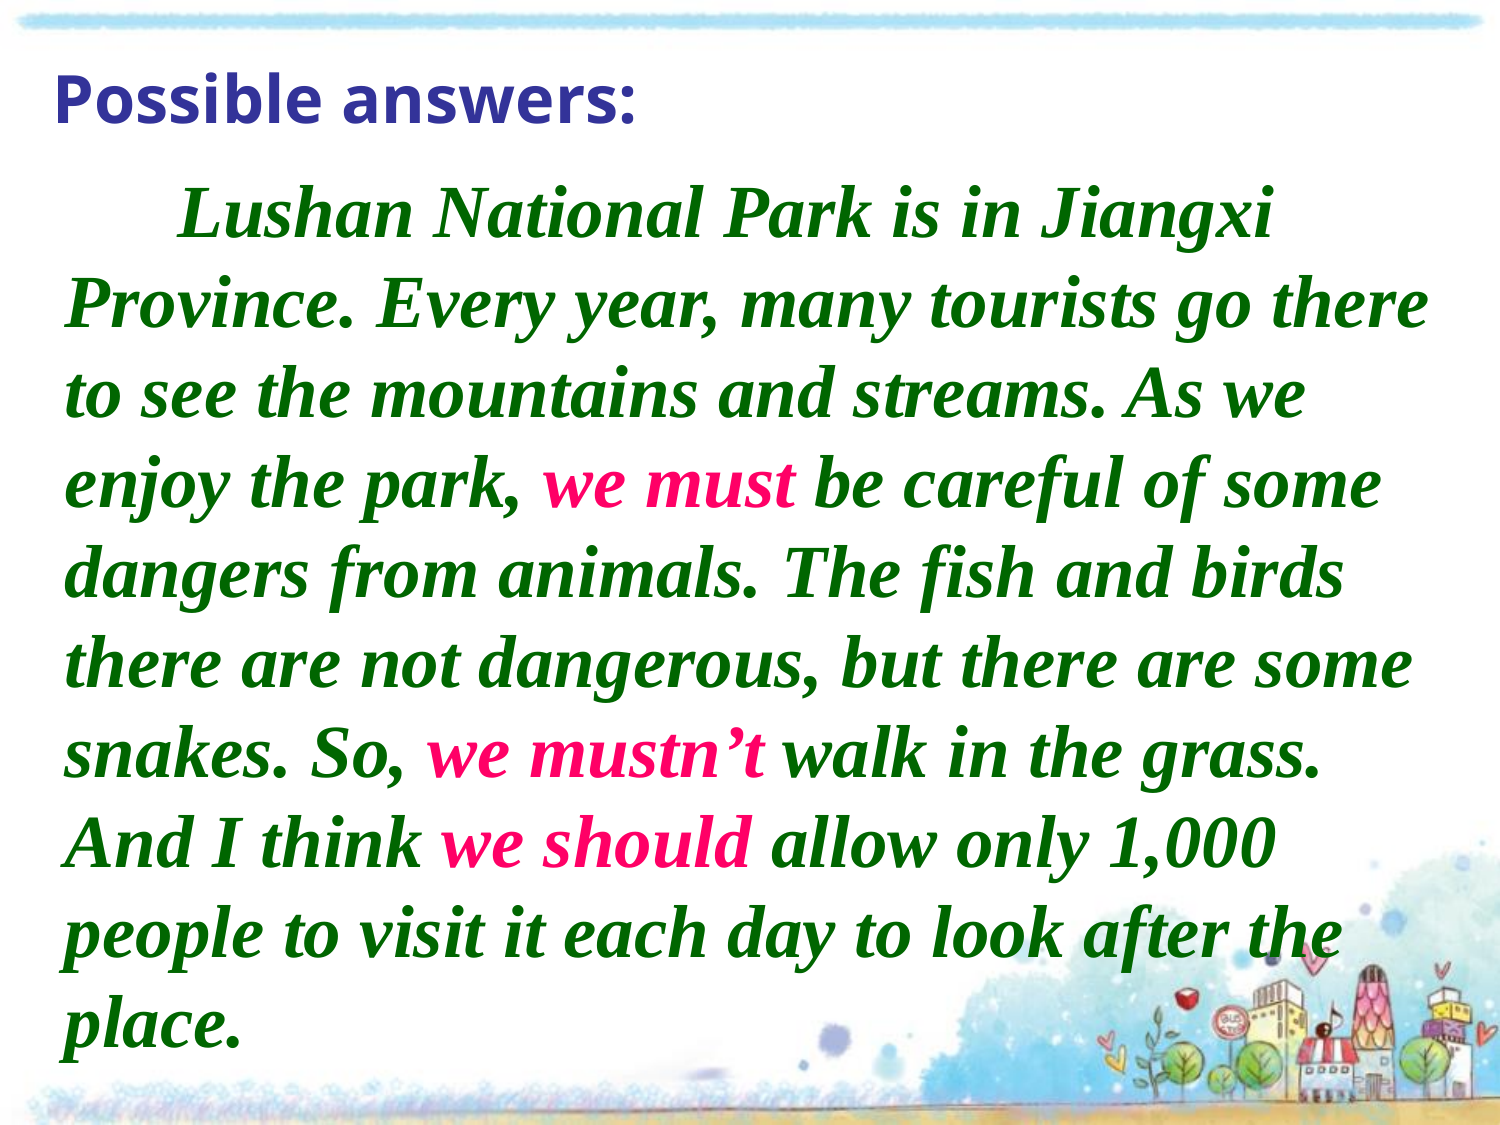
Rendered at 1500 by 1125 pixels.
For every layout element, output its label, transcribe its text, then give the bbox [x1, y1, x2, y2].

text_box Lushan National Park is in Jiangxi Province. Every year, many tourists go there to see the mountains and streams. As we enjoy the park, we must be careful of some dangers from animals. The fish and birds there are not dangerous, but there are some snakes. So, we mustn’t walk in the grass. And I think we should allow only 1,000 people to visit it each day to look after the place. [49, 155, 1475, 1070]
text_box Possible answers: [37, 49, 700, 145]
picture [0, 0, 1500, 1125]
